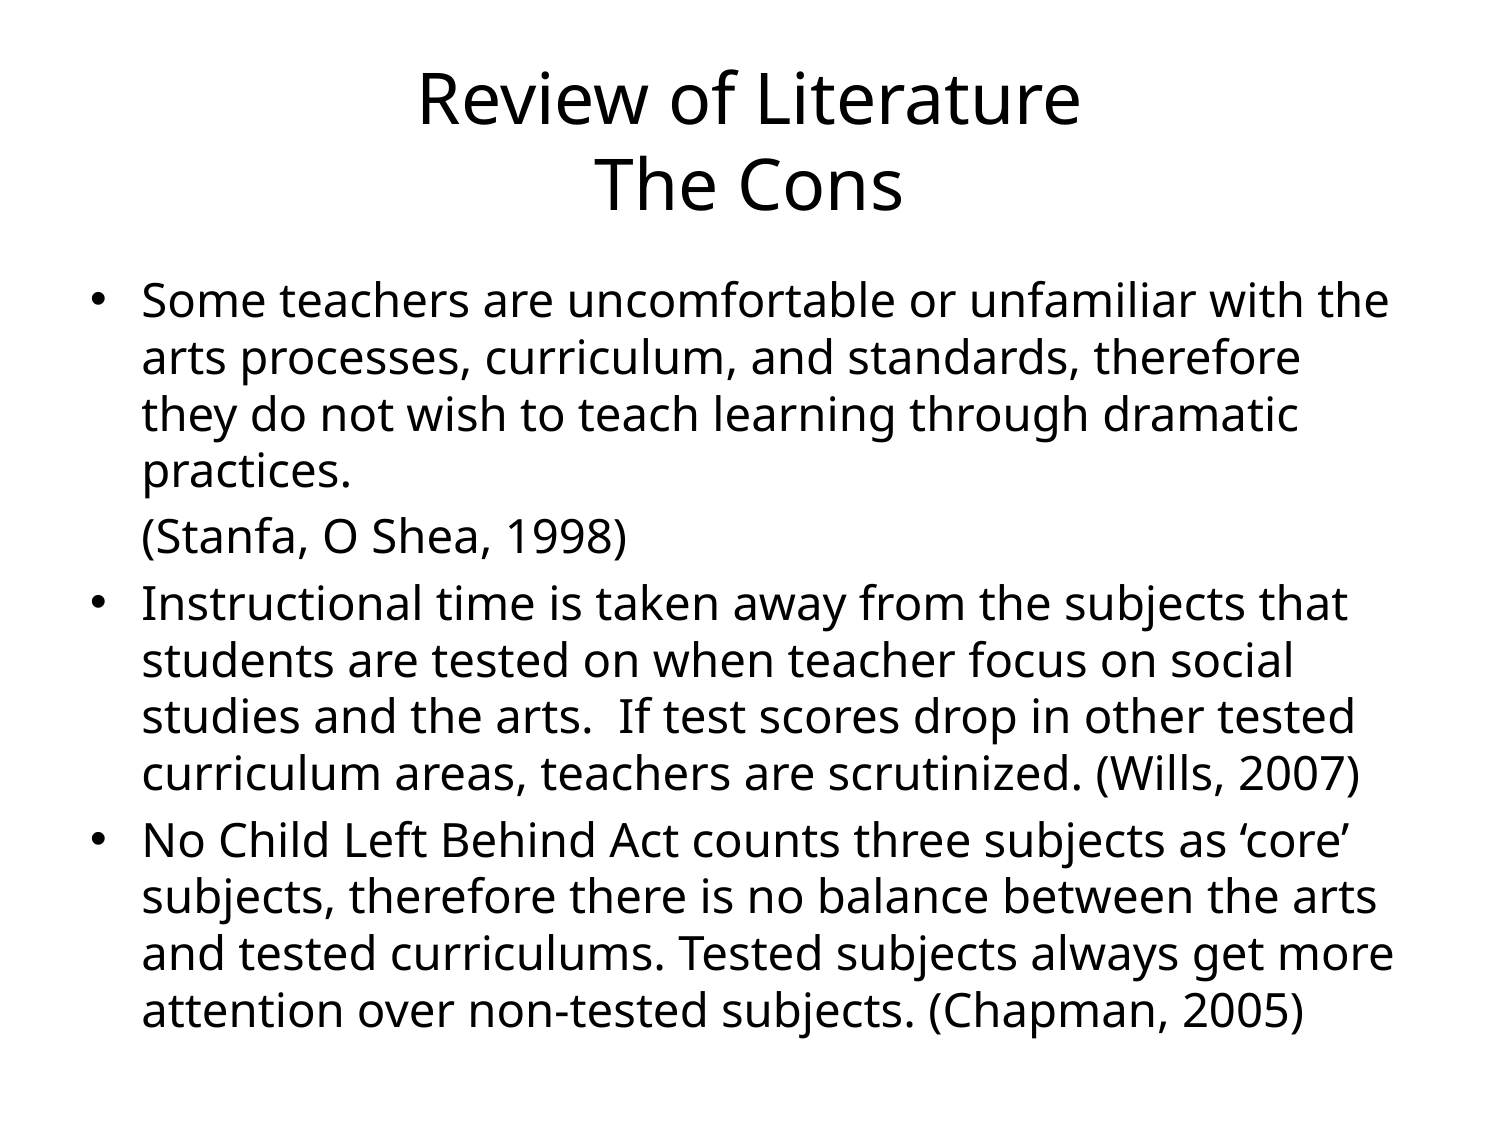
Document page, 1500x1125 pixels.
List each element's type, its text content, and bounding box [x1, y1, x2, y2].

title Review of Literature The Cons [75, 45, 1425, 233]
list Some teachers are uncomfortable or unfamiliar with the arts processes, curriculum, and standards, therefore they do not wish to teach learning through dramatic practices. (Stanfa, O Shea, 1998) Instructional time is taken away from the subjects that students are tested on when teacher focus on social studies and the arts. If test scores drop in other tested curriculum areas, teachers are scrutinized. (Wills, 2007) No Child Left Behind Act counts three subjects as ‘core’ subjects, therefore there is no balance between the arts and tested curriculums. Tested subjects always get more attention over non-tested subjects. (Chapman, 2005) [75, 262, 1425, 1085]
